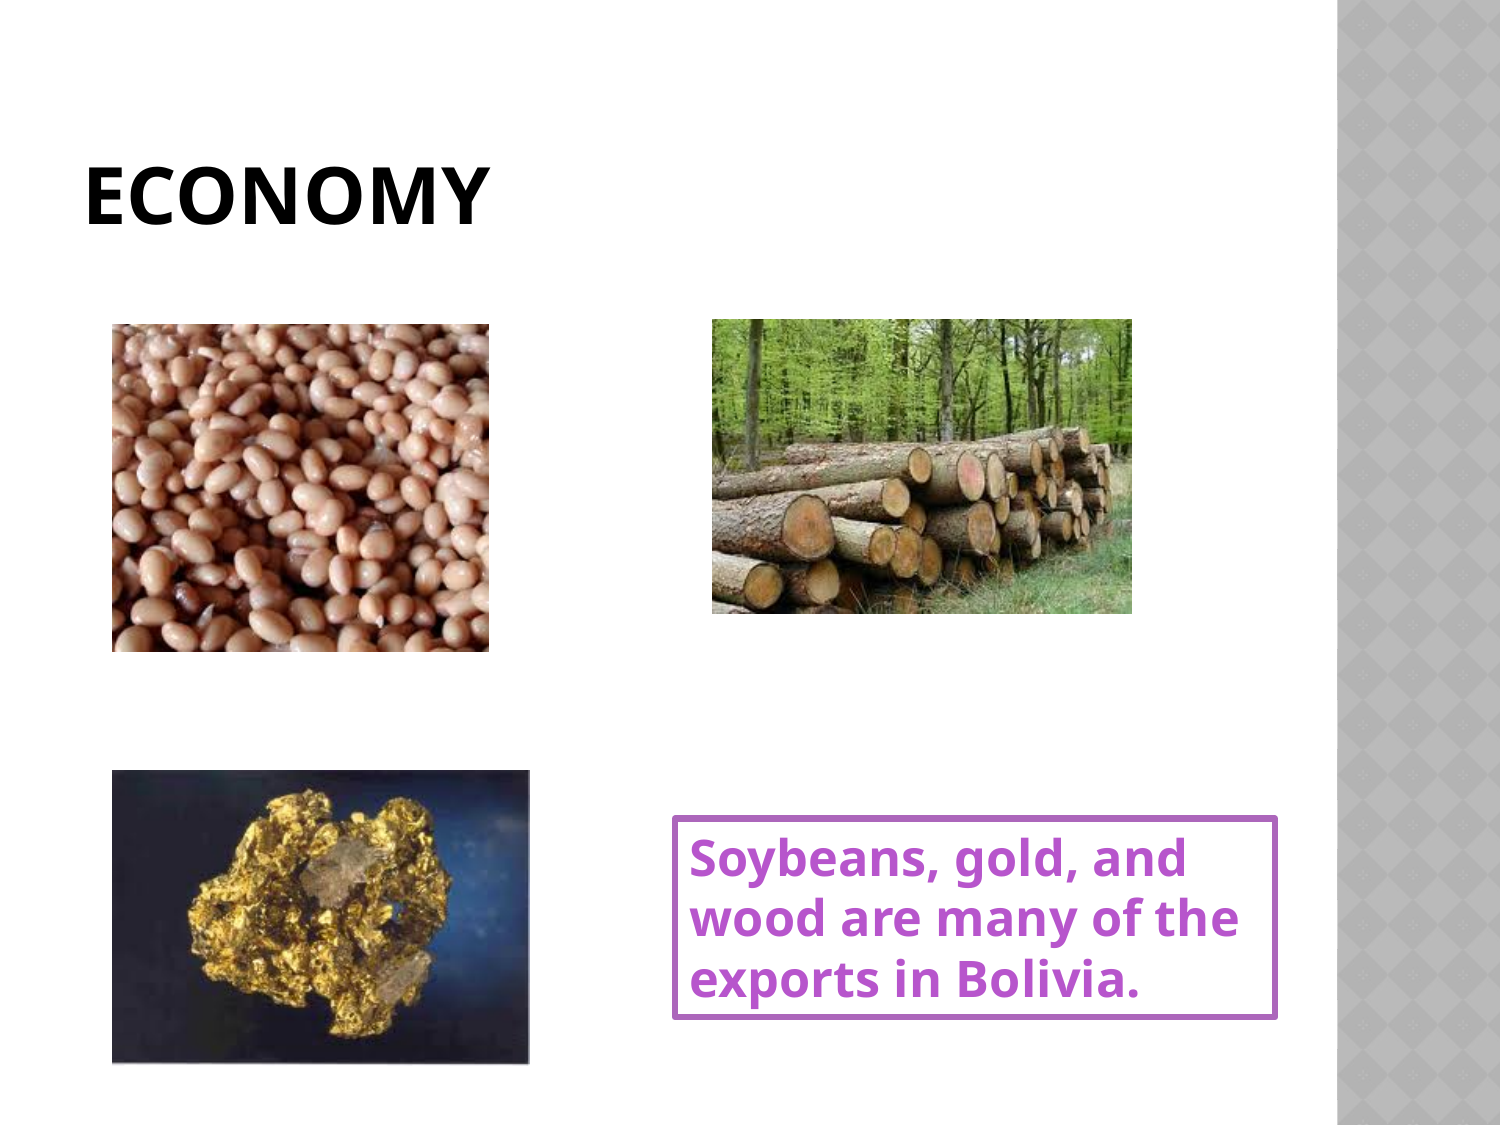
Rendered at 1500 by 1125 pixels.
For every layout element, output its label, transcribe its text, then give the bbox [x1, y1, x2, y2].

picture [712, 319, 1132, 614]
title Economy [75, 52, 1263, 240]
list Soybeans, gold, and wood are many of the exports in Bolivia. [672, 815, 1278, 1020]
picture [111, 769, 530, 1066]
picture [111, 324, 490, 652]
